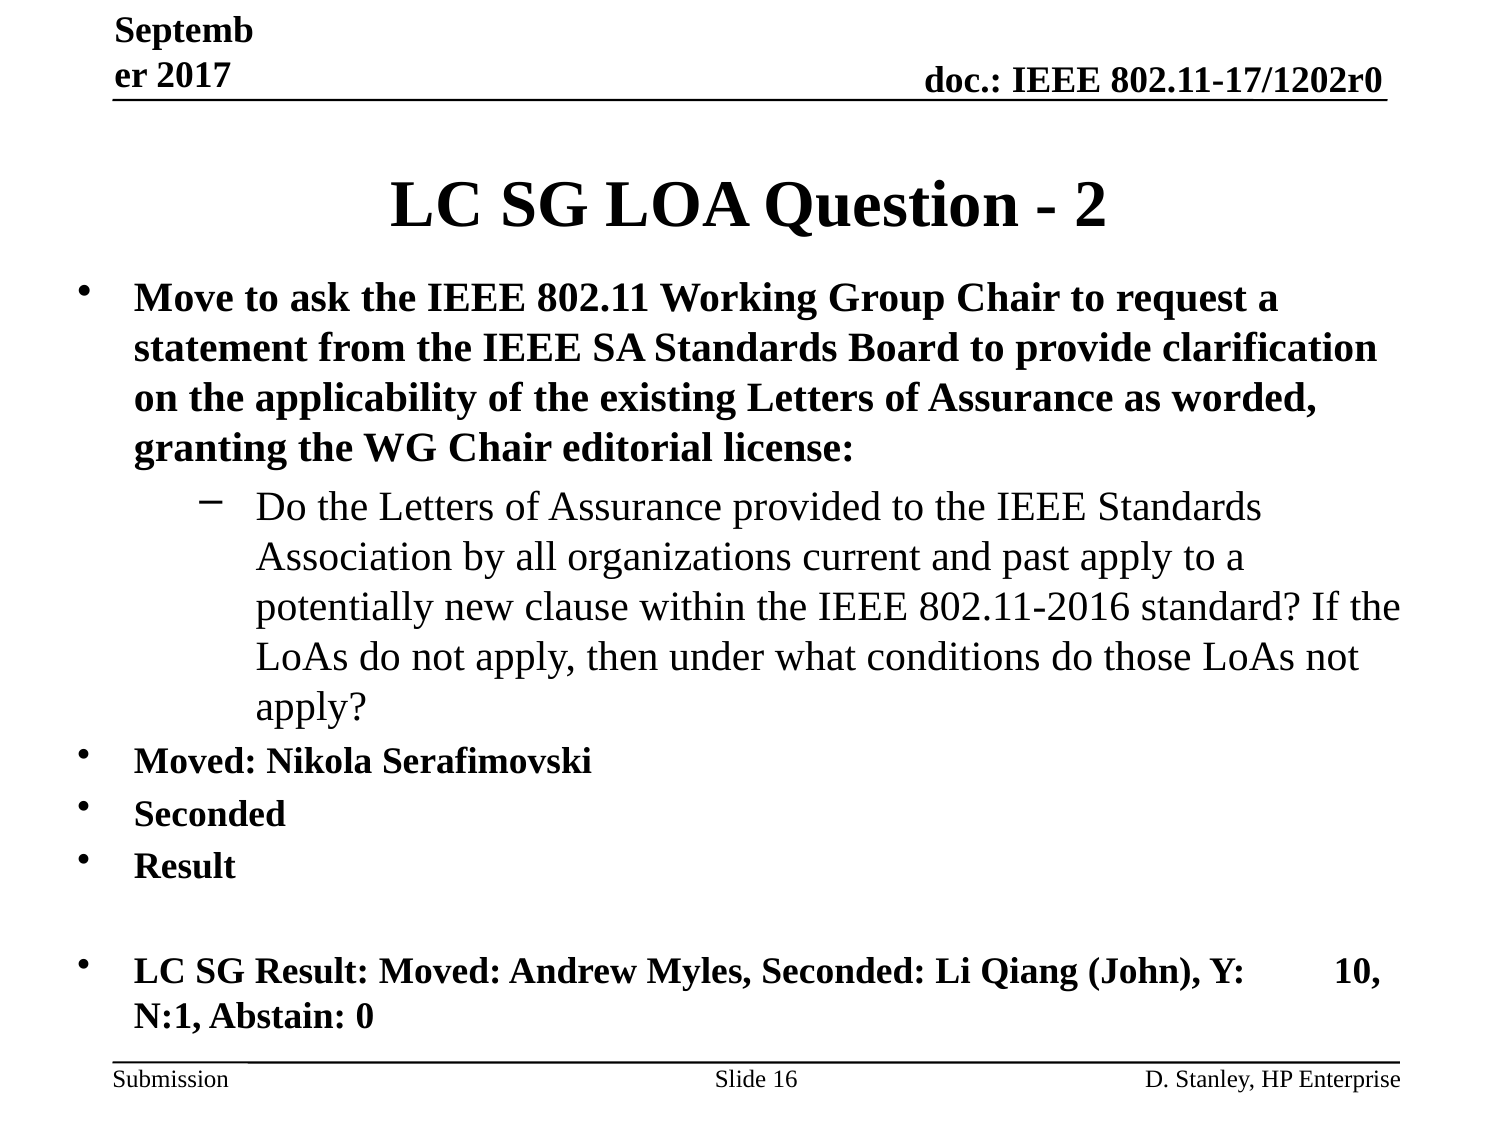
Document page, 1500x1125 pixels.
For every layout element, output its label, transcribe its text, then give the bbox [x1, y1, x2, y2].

title LC SG LOA Question - 2 [112, 112, 1388, 262]
slide_number Slide 16 [712, 1061, 800, 1093]
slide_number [114, 49, 270, 95]
footer D. Stanley, HP Enterprise [878, 1061, 1402, 1093]
list Move to ask the IEEE 802.11 Working Group Chair to request a statement from the IEEE SA Standards Board to provide clarification on the applicability of the existing Letters of Assurance as worded, granting the WG Chair editorial license: Do the Letters of Assurance provided to the IEEE Standards Association by all organizations current and past apply to a potentially new clause within the IEEE 802.11-2016 standard? If the LoAs do not apply, then under what conditions do those LoAs not apply? Moved: Nikola Serafimovski Seconded Result LC SG Result: Moved: Andrew Myles, Seconded: Li Qiang (John), Y: 10, N:1, Abstain: 0 [62, 262, 1438, 1050]
